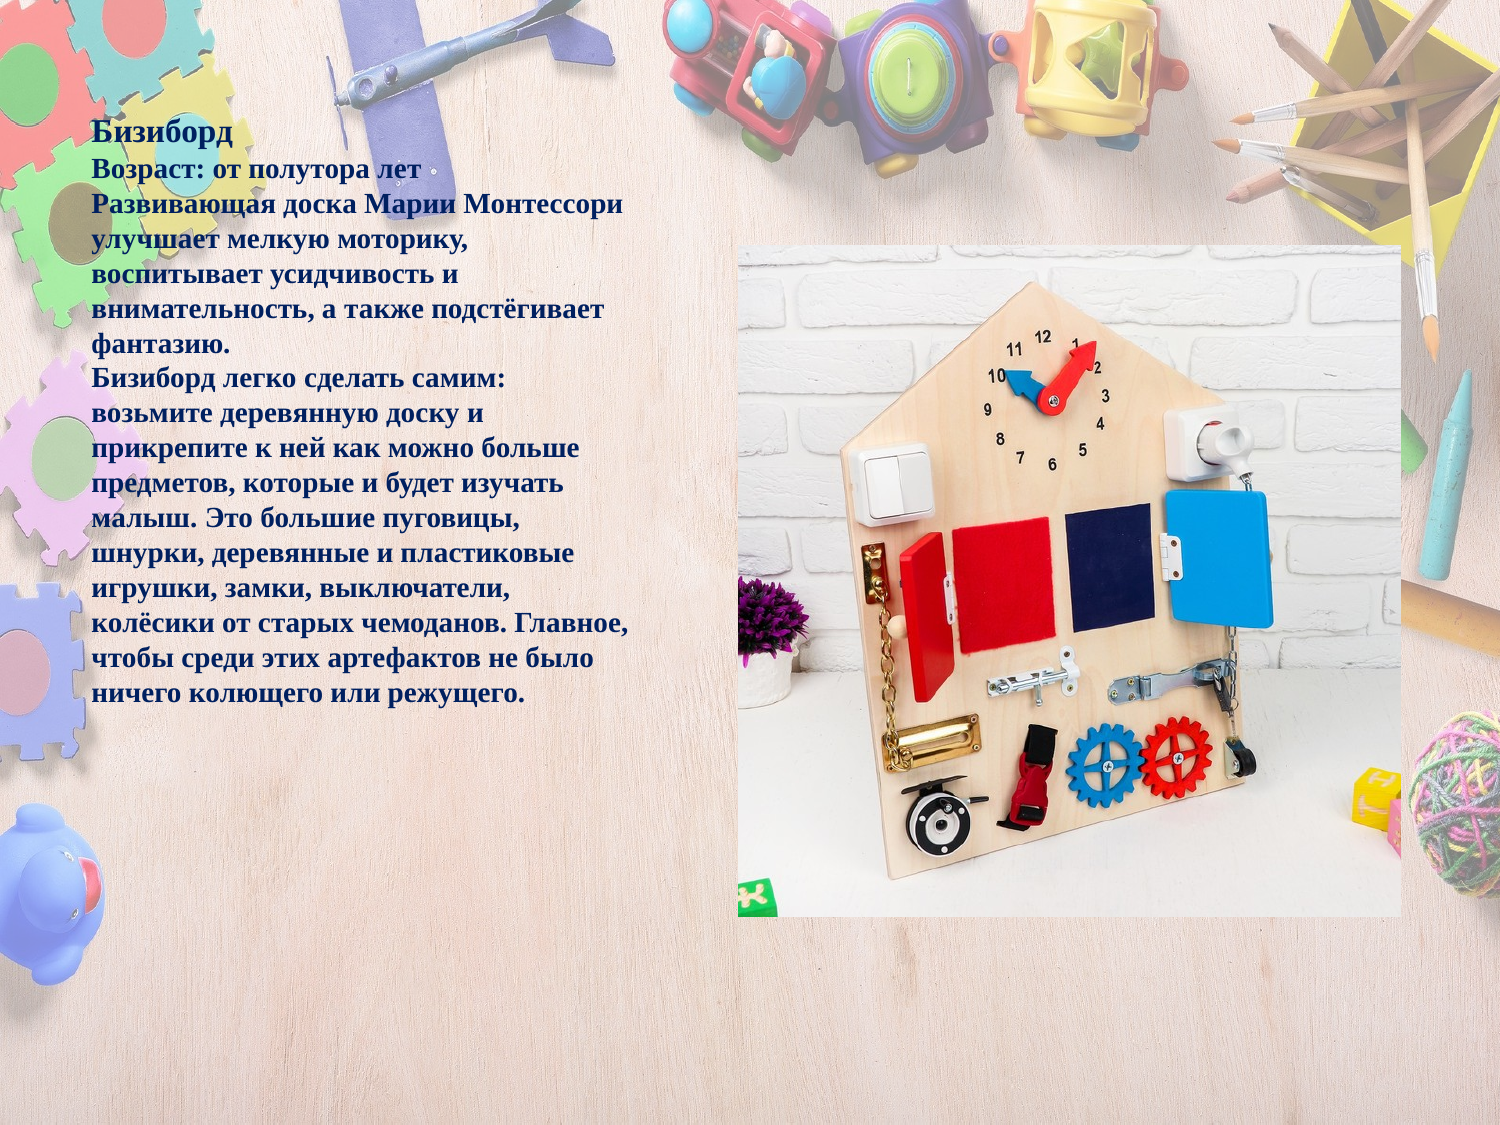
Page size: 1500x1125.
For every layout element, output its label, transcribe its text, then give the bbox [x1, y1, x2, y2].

text_box Бизиборд Возраст: от полутора лет Развивающая доска Марии Монтессори улучшает мелкую моторику, воспитывает усидчивость и внимательность, а также подстёгивает фантазию. Бизиборд легко сделать самим: возьмите деревянную доску и прикрепите к ней как можно больше предметов, которые и будет изучать малыш. Это большие пуговицы, шнурки, деревянные и пластиковые игрушки, замки, выключатели, колёсики от старых чемоданов. Главное, чтобы среди этих артефактов не было ничего колющего или режущего. [76, 101, 644, 756]
picture [737, 245, 1401, 918]
